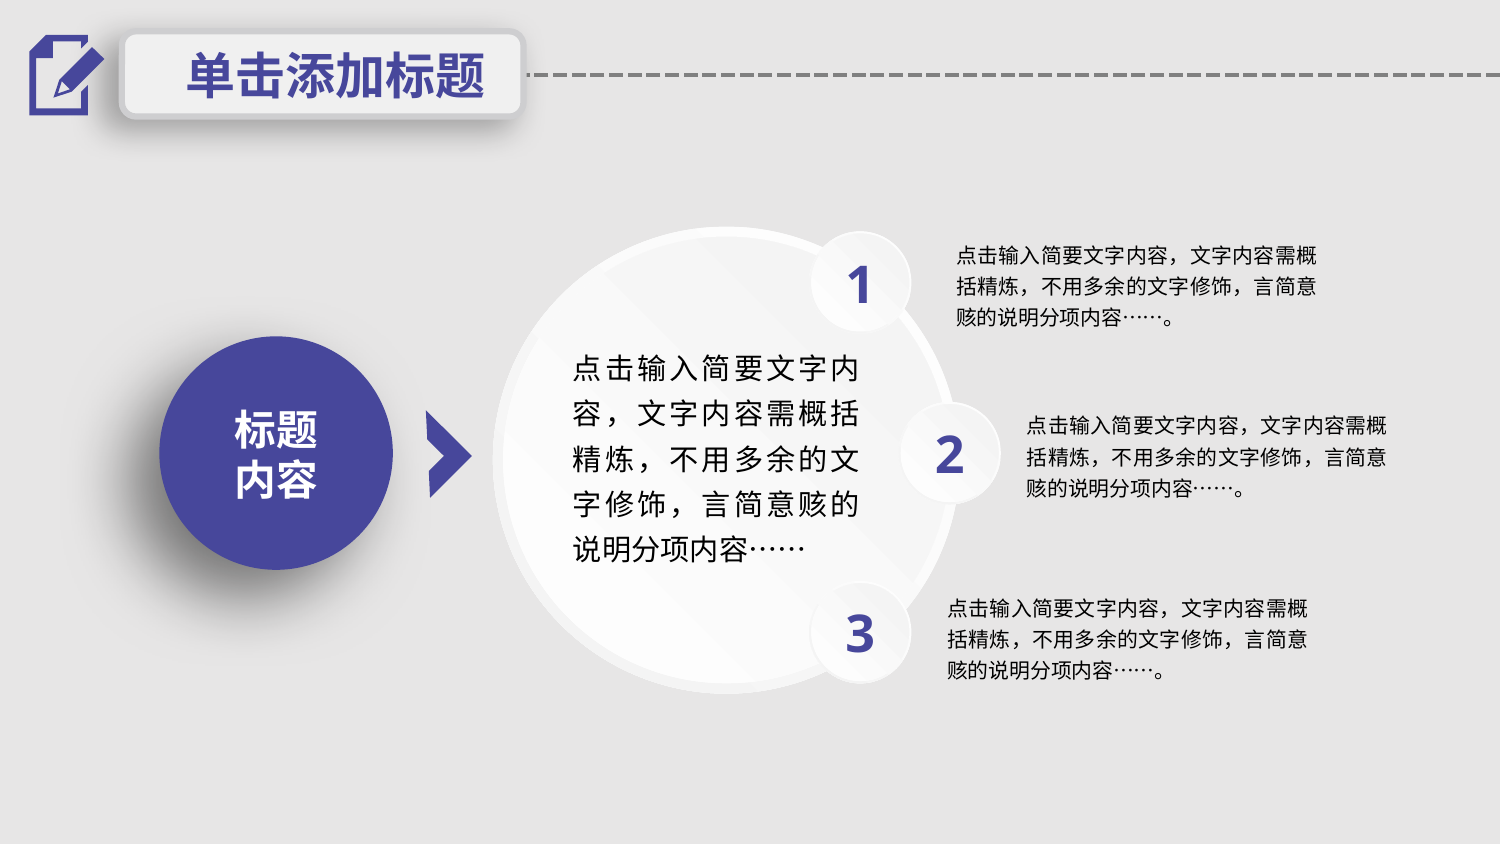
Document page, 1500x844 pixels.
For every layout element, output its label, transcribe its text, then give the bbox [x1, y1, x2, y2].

text_box [425, 410, 472, 498]
text_box 标题 内容 [234, 403, 318, 504]
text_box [809, 581, 912, 684]
text_box 点击输入简要文字内容，文字内容需概括精炼，不用多余的文字修饰，言简意赅的说明分项内容……。 [960, 236, 1317, 330]
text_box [492, 226, 960, 694]
text_box 点击输入简要文字内容，文字内容需概括精炼，不用多余的文字修饰，言简意赅的说明分项内容……。 [1026, 406, 1388, 501]
text_box [158, 335, 394, 571]
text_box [29, 34, 105, 116]
text_box 单击添加标题 [170, 37, 501, 112]
text_box [121, 31, 524, 117]
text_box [809, 231, 912, 334]
text_box 点击输入简要文字内容，文字内容需概括精炼，不用多余的文字修饰，言简意赅的说明分项内容……。 [960, 589, 1309, 684]
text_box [898, 401, 1001, 505]
